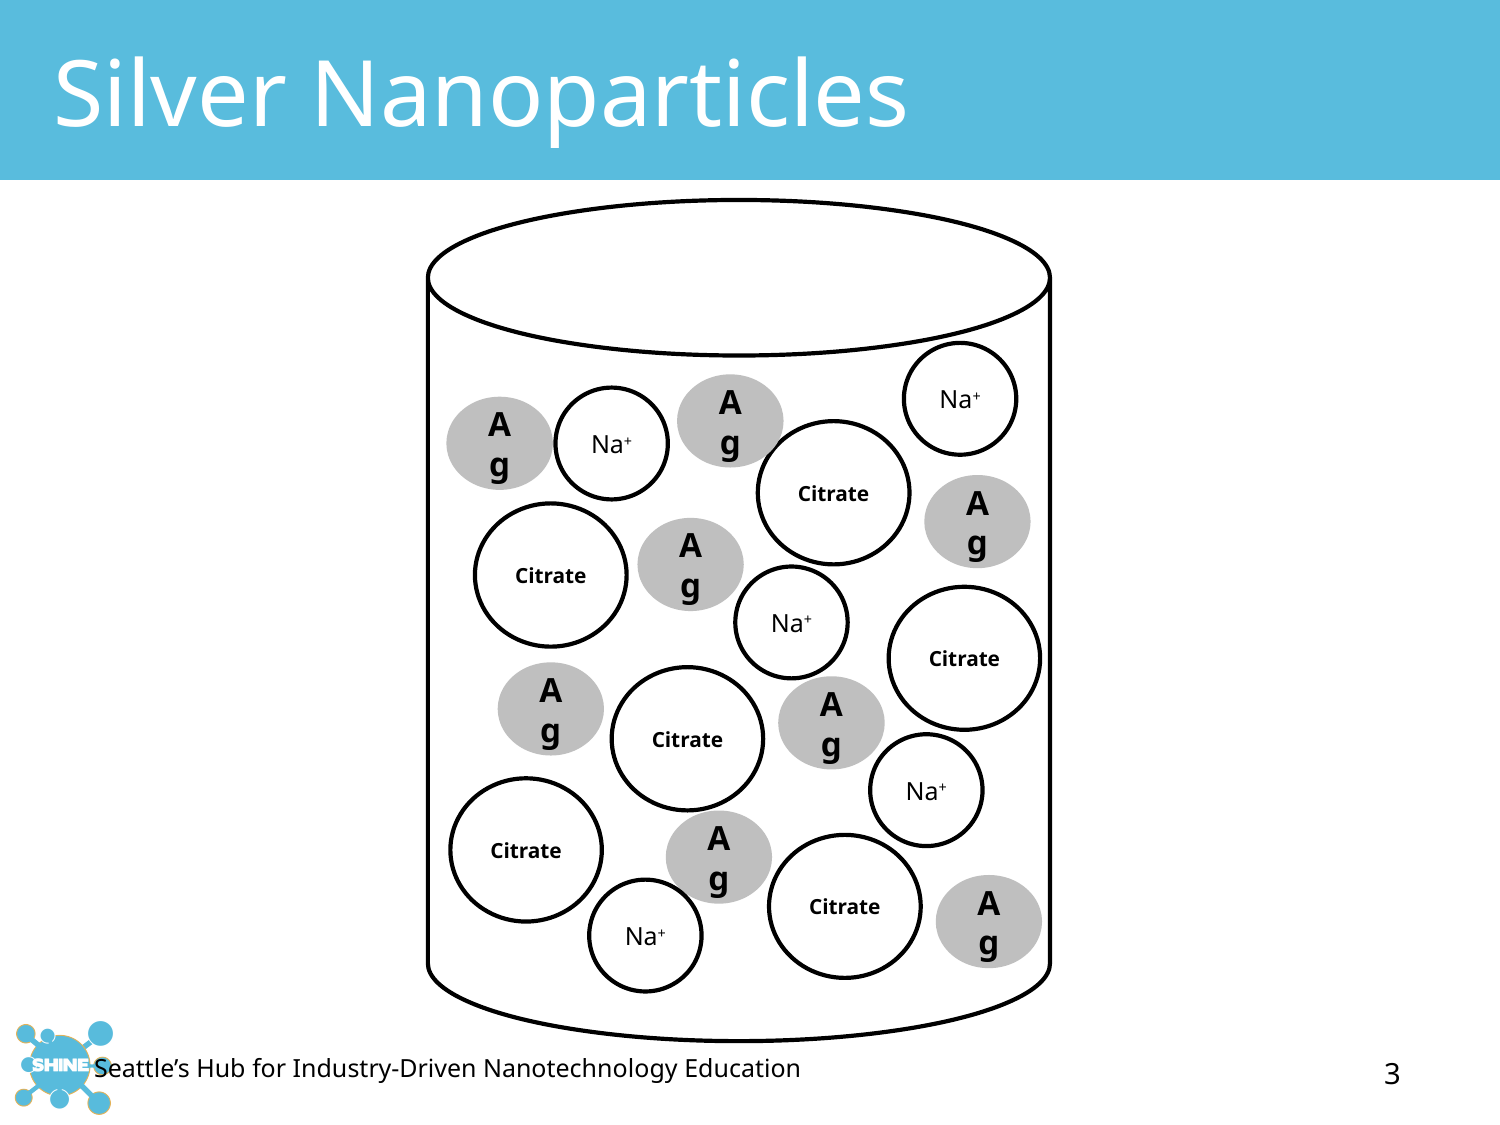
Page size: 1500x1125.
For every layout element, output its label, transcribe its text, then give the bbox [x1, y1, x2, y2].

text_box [427, 199, 1051, 1042]
picture [12, 1020, 116, 1115]
text_box 3 [1369, 1040, 1445, 1100]
title Silver Nanoparticles [0, 0, 1500, 180]
